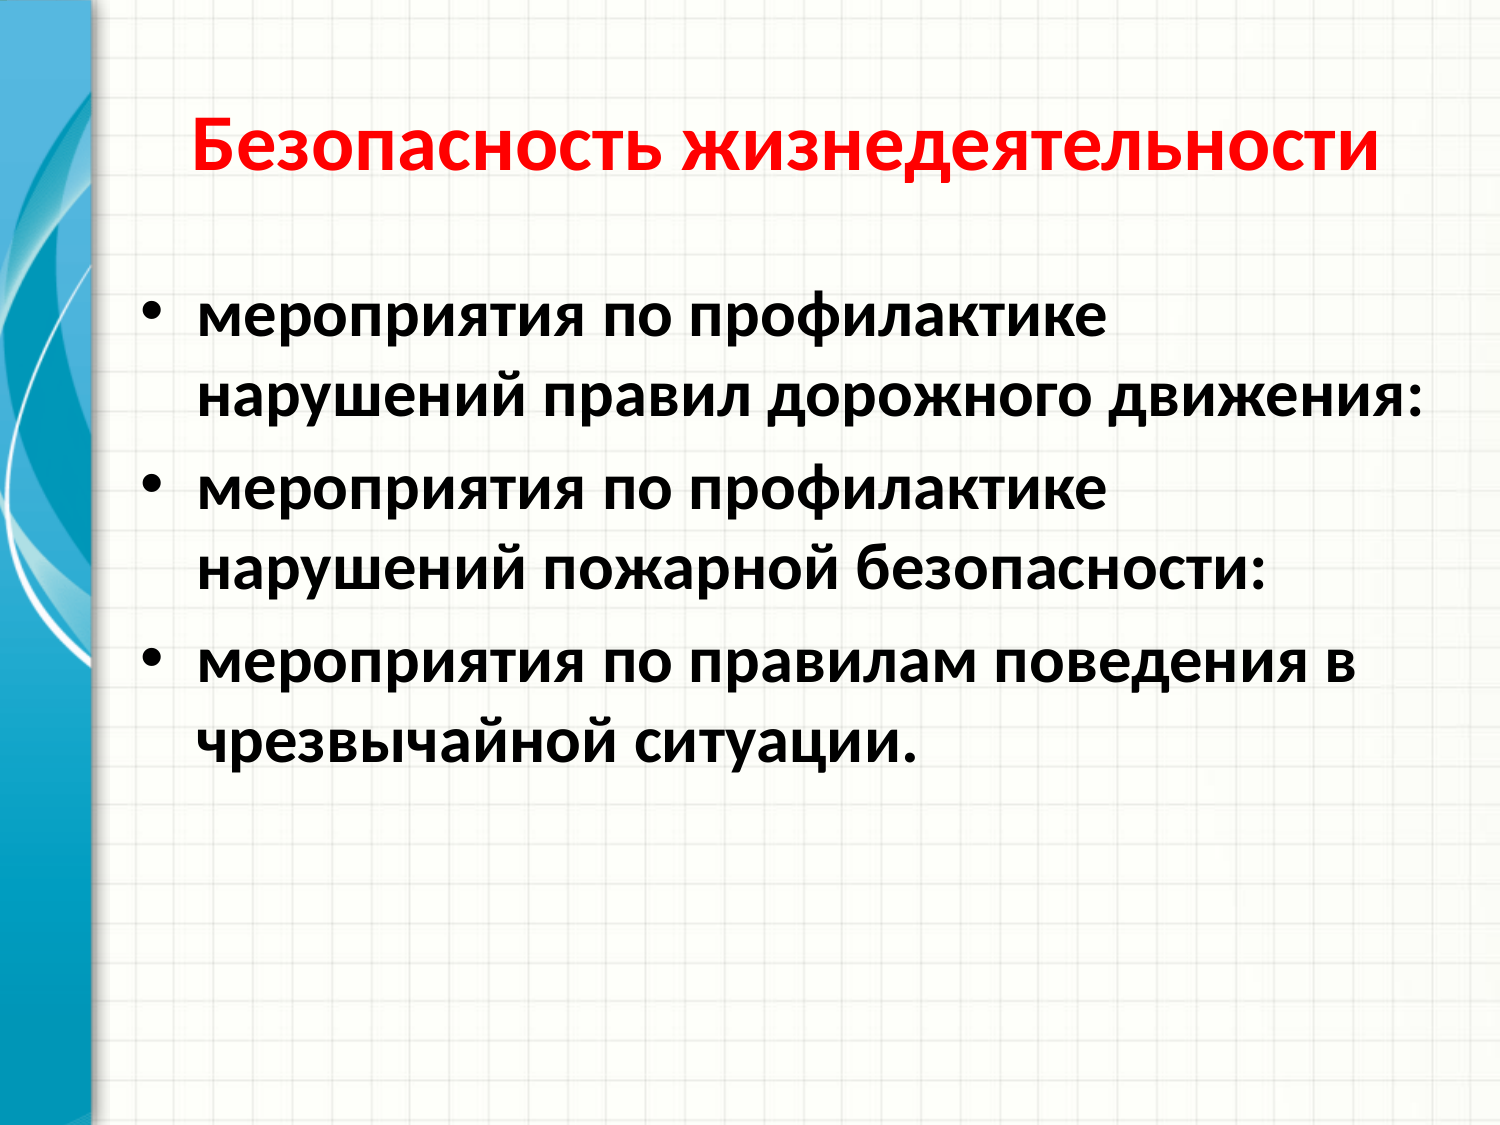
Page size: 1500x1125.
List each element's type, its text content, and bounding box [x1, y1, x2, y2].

list мероприятия по профилактике нарушений правил дорожного движения: мероприятия по профилактике нарушений пожарной безопасности: мероприятия по правилам поведения в чрезвычайной ситуации. [125, 261, 1450, 1067]
title Безопасность жизнедеятельности [125, 44, 1450, 232]
picture [0, 0, 1500, 1125]
